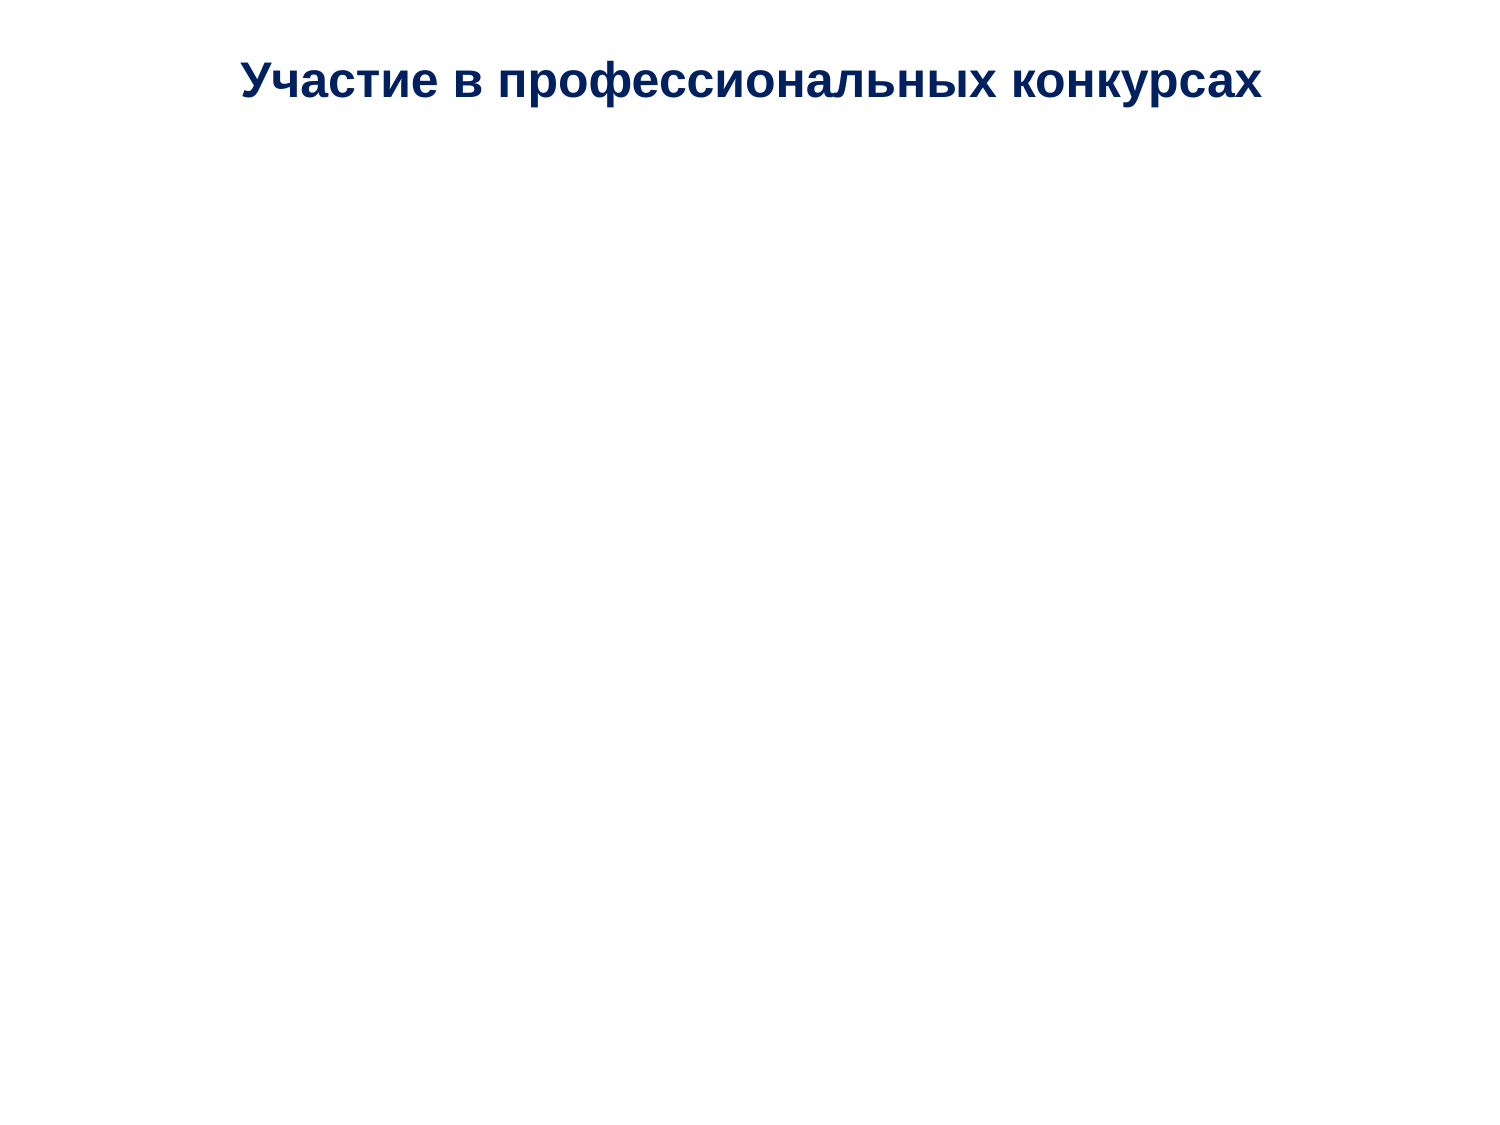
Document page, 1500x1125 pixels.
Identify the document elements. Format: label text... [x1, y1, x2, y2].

title Участие в профессиональных конкурсах [76, 30, 1427, 124]
